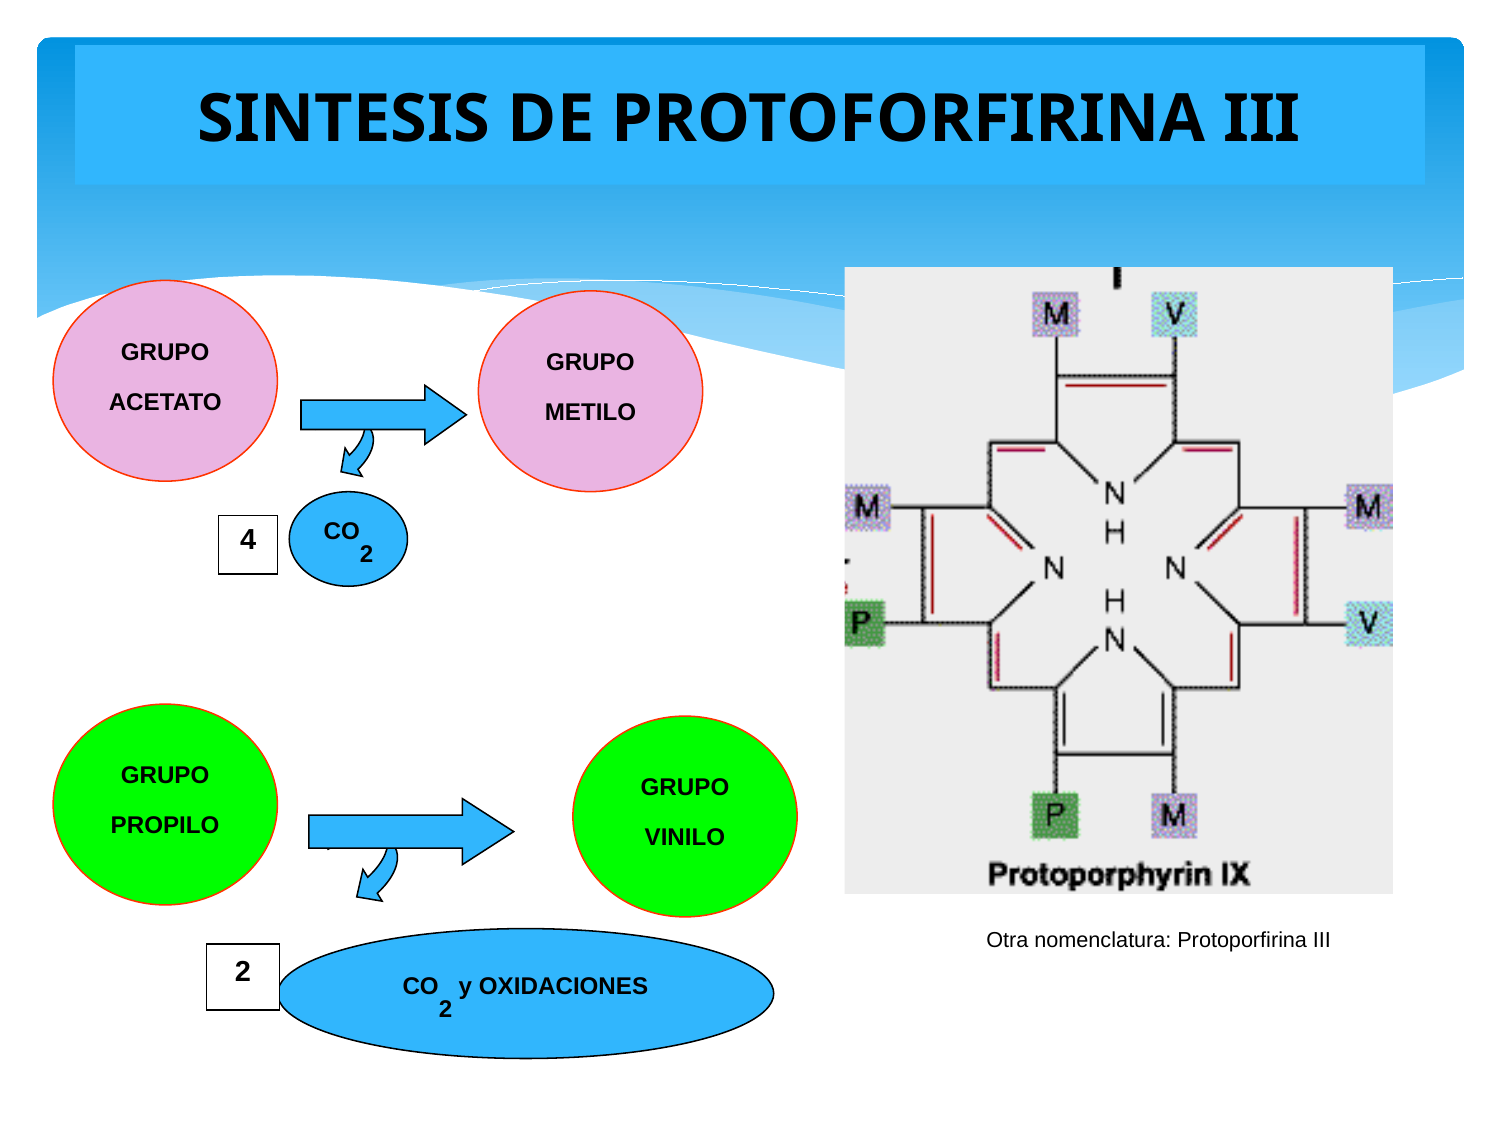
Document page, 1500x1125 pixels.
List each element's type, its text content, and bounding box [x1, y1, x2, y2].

title SINTESIS DE PROTOFORFIRINA III [75, 45, 1425, 185]
text_box GRUPO PROPILO [53, 704, 278, 905]
text_box 2 [206, 943, 280, 1010]
text_box [308, 798, 514, 865]
text_box GRUPO VINILO [572, 716, 798, 917]
text_box [356, 849, 398, 902]
picture [844, 266, 1442, 894]
text_box CO2 y OXIDACIONES [280, 928, 774, 1059]
text_box GRUPO METILO [478, 290, 703, 492]
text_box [218, 385, 467, 587]
text_box GRUPO ACETATO [53, 280, 278, 482]
text_box Otra nomenclatura: Protoporfirina III [971, 913, 1424, 974]
